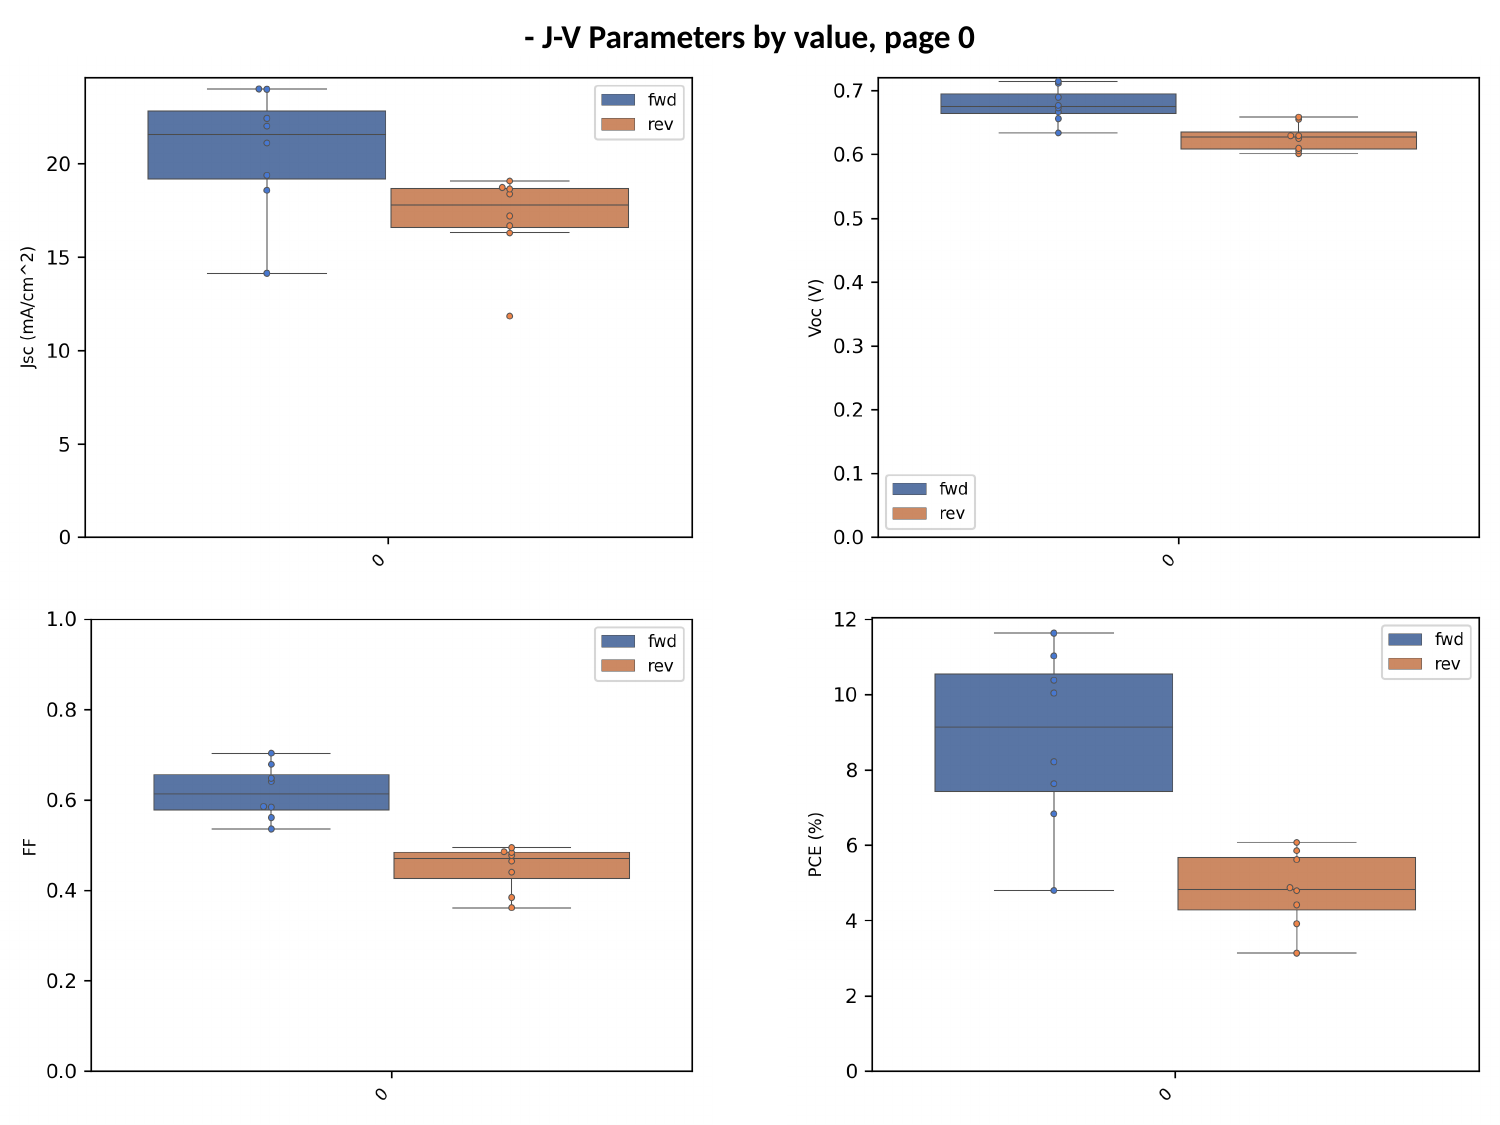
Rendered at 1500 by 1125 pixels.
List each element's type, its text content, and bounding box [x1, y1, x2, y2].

title - J-V Parameters by value, page 0 [0, 0, 1500, 75]
picture [787, 56, 1500, 1125]
picture [0, 56, 713, 1125]
